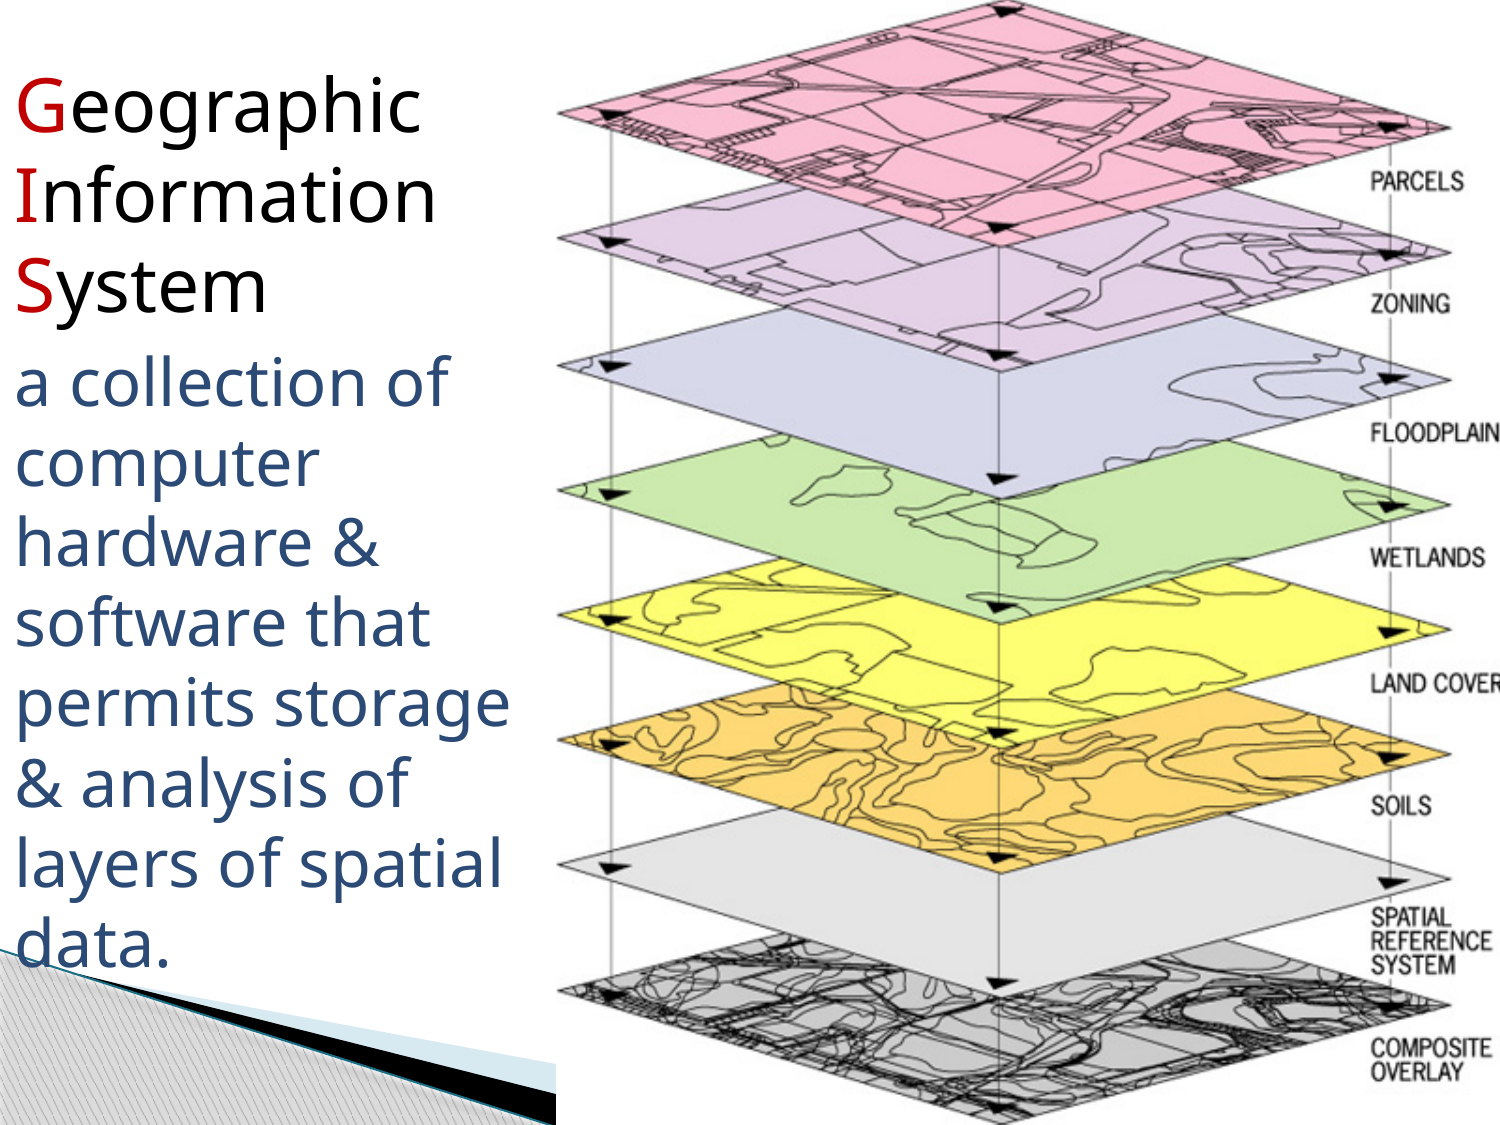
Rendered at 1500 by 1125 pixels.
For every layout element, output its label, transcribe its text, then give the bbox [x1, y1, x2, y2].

picture [555, 0, 1500, 1125]
list Geographic Information System a collection of computer hardware & software that permits storage & analysis of layers of spatial data. [0, 50, 549, 1013]
